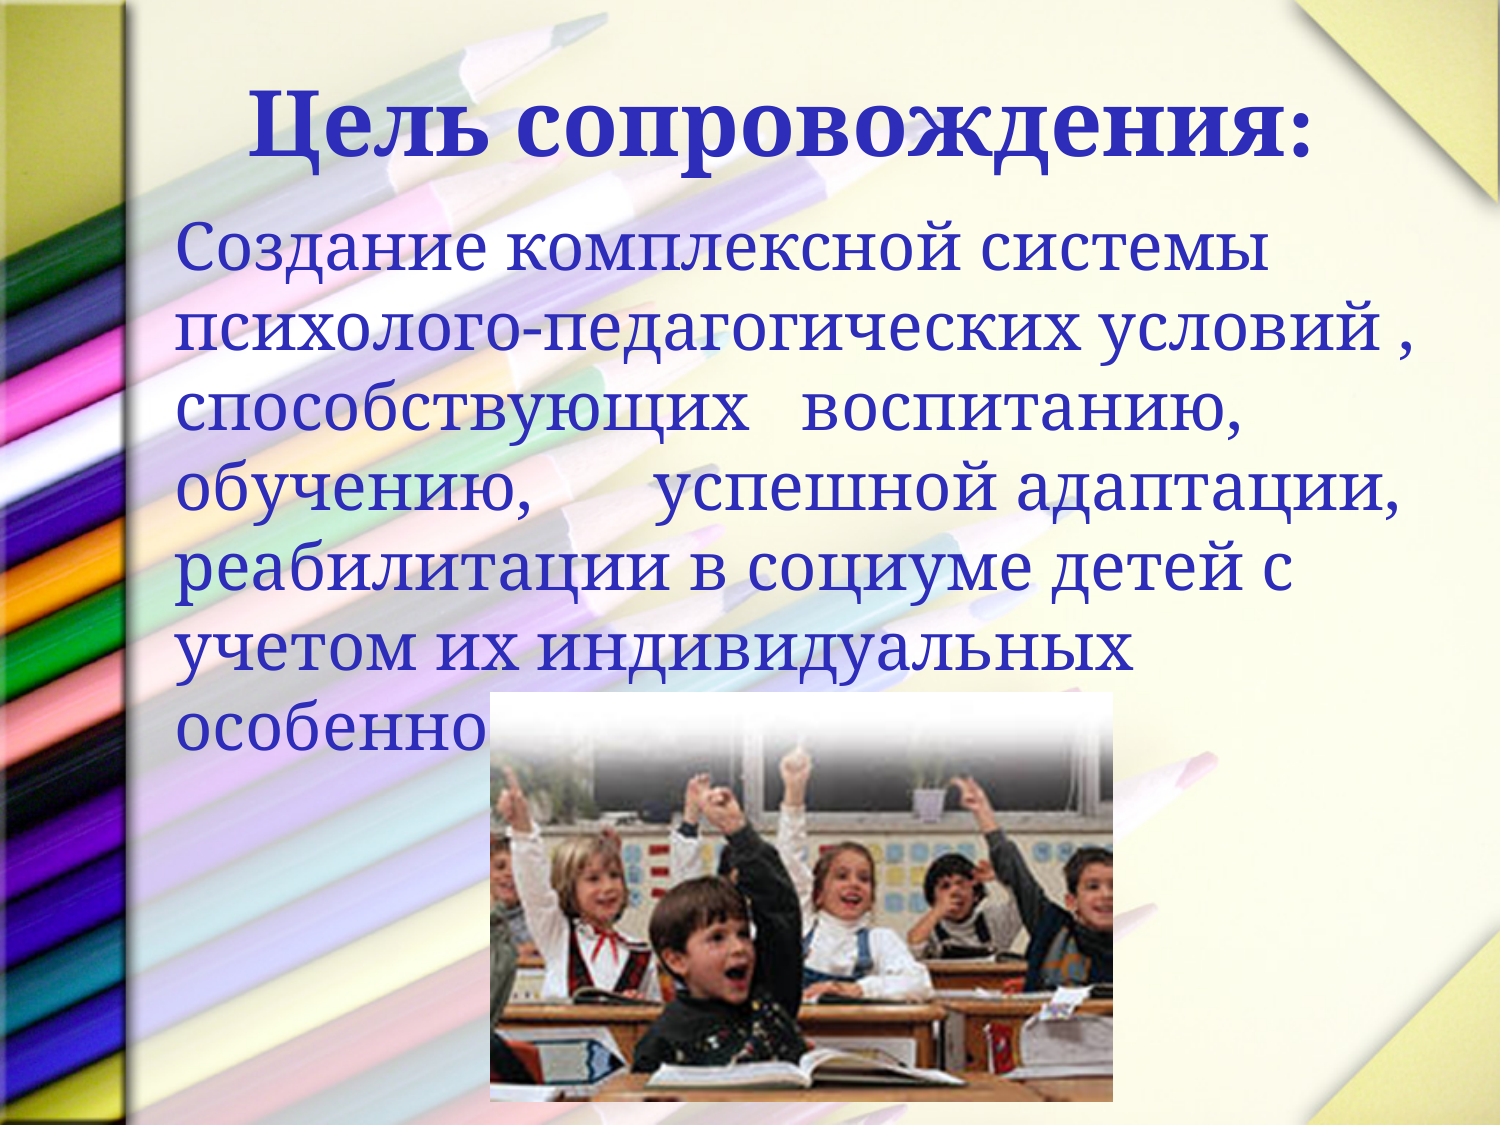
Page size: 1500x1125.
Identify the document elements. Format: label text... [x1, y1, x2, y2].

picture [0, 0, 1500, 1125]
list Создание комплексной системы психолого-педагогических условий , способствующих воспитанию, обучению, успешной адаптации, реабилитации в социуме детей с учетом их индивидуальных особенностей [159, 196, 1436, 764]
title Цель сопровождения: [171, 30, 1394, 196]
